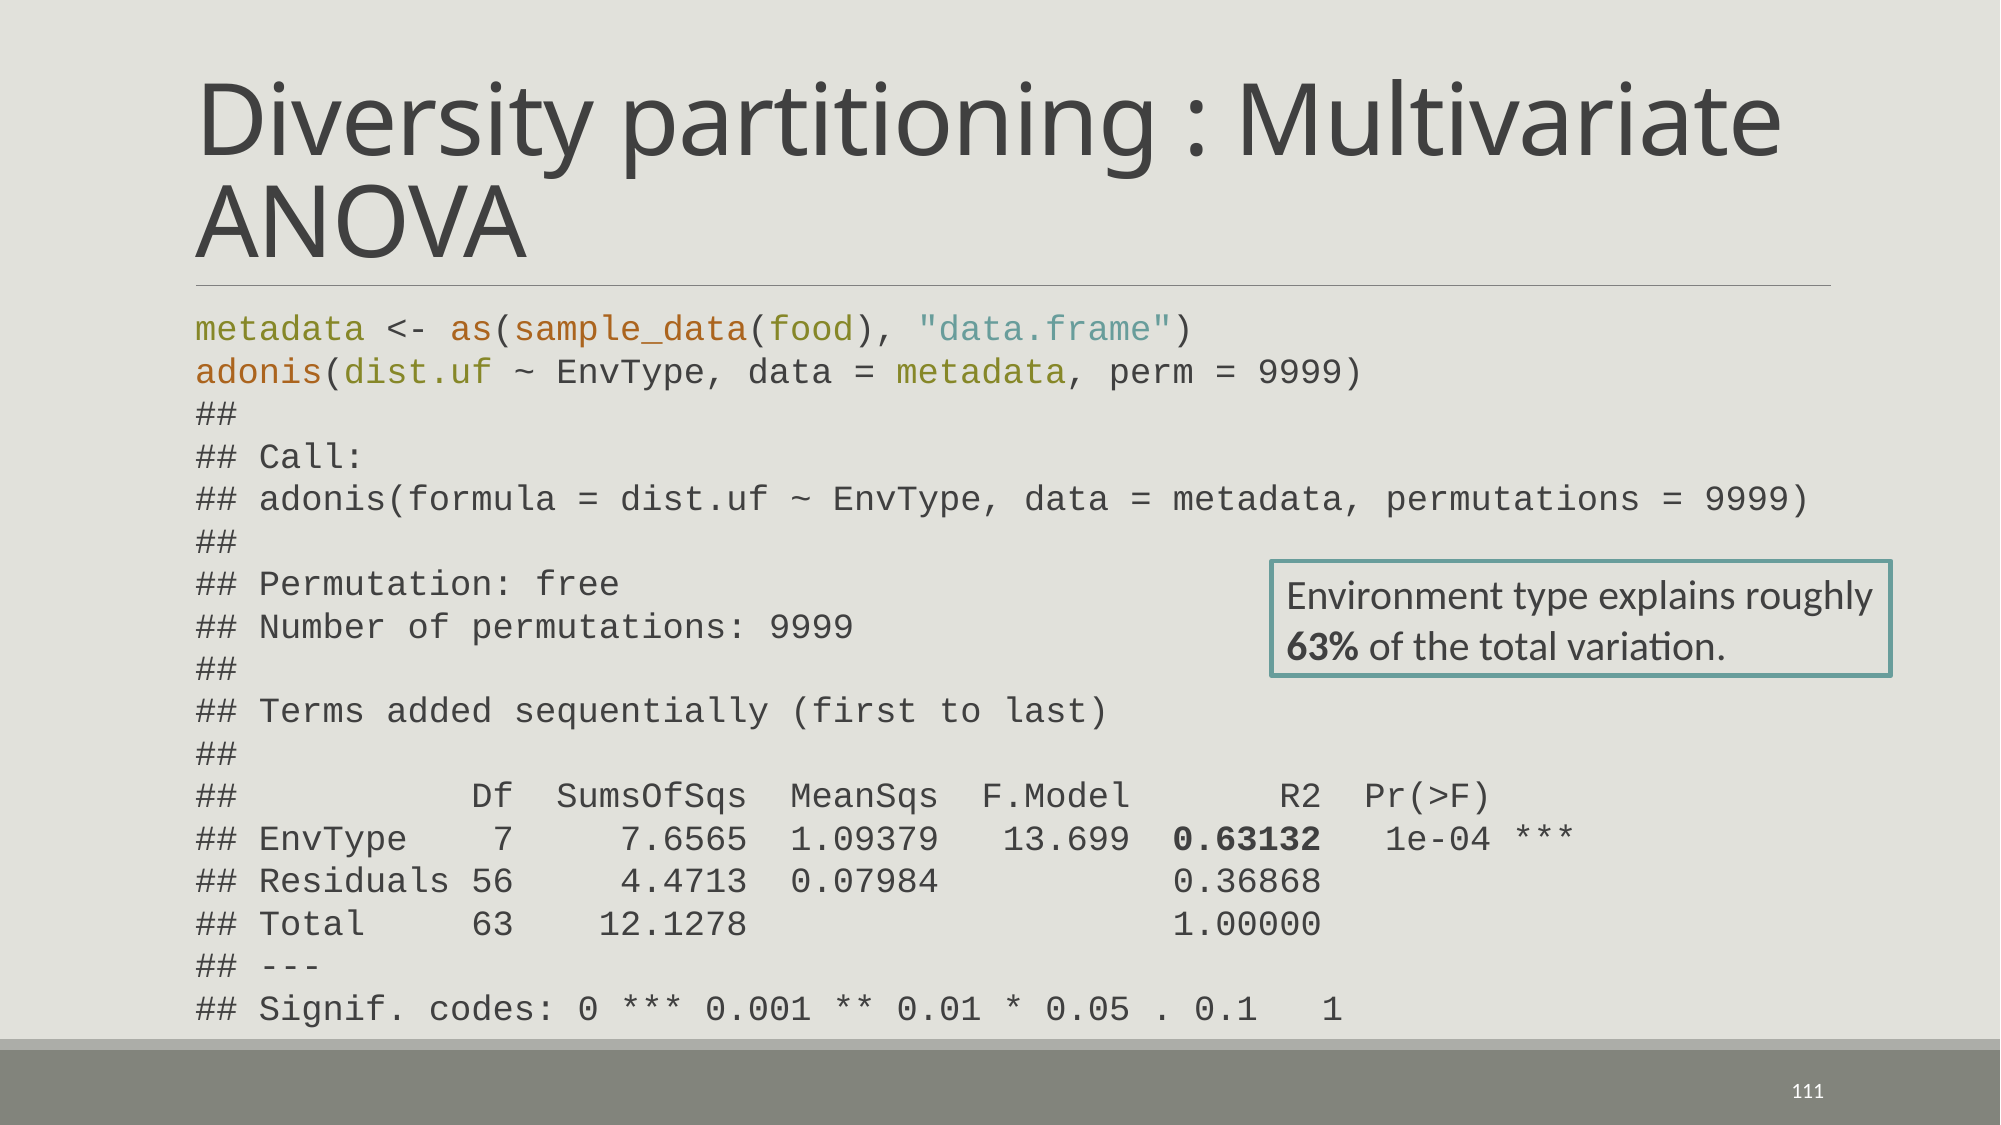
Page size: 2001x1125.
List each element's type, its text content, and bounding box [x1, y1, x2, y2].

slide_number 111 [1624, 1059, 1840, 1120]
text_box Environment type explains roughly 63% of the total variation. [1271, 560, 1891, 676]
title Diversity partitioning : Multivariate ANOVA [180, 47, 1830, 285]
list metadata <- as(sample_data(food), "data.frame") adonis(dist.uf ~ EnvType, data = metadata, perm = 9999) ## ## Call: ## adonis(formula = dist.uf ~ EnvType, data = metadata, permutations = 9999) ## ## Permutation: free ## Number of permutations: 9999 ## ## Terms added sequentially (first to last) ## ## Df SumsOfSqs MeanSqs F.Model R2 Pr(>F) ## EnvType 7 7.6565 1.09379 13.699 0.63132 1e-04 *** ## Residuals 56 4.4713 0.07984 0.36868 ## Total 63 12.1278 1.00000 ## --- ## Signif. codes: 0 *** 0.001 ** 0.01 * 0.05 . 0.1 1 [180, 302, 1830, 963]
